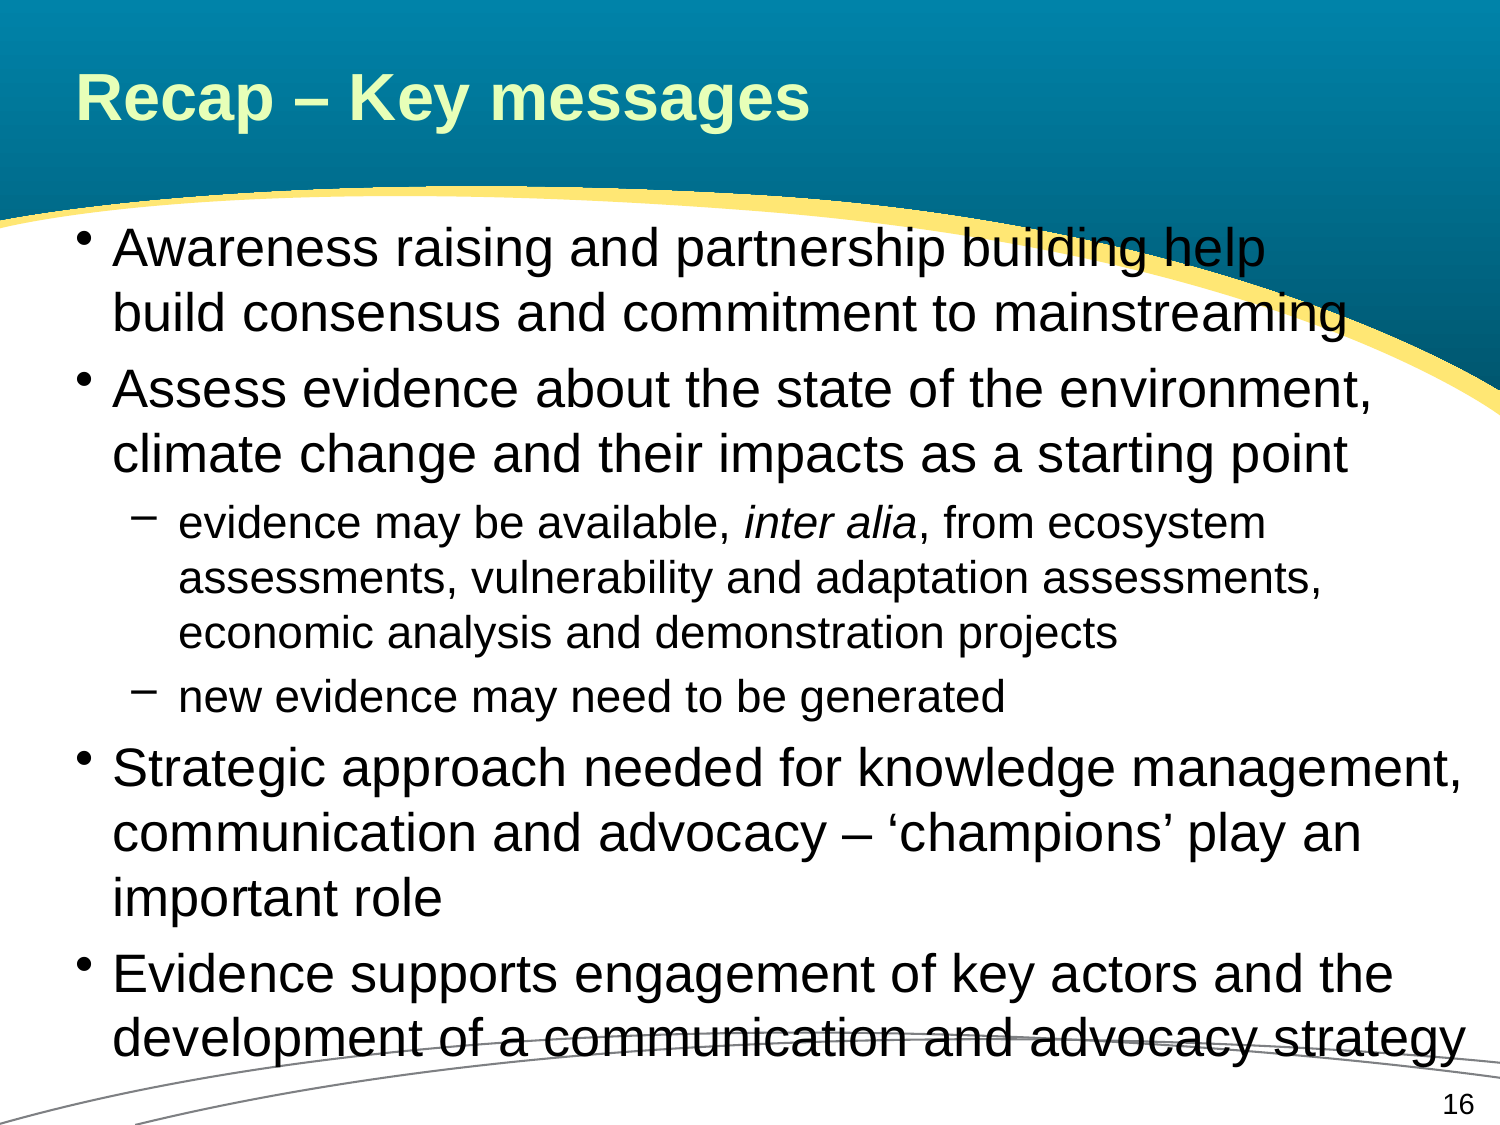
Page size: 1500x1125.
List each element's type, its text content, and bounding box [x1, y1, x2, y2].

title Recap – Key messages [74, 0, 1476, 188]
list Awareness raising and partnership building help build consensus and commitment to mainstreaming Assess evidence about the state of the environment, climate change and their impacts as a starting point evidence may be available, inter alia, from ecosystem assessments, vulnerability and adaptation assessments, economic analysis and demonstration projects new evidence may need to be generated Strategic approach needed for knowledge management, communication and advocacy – ‘champions’ play an important role Evidence supports engagement of key actors and the development of a communication and advocacy strategy [74, 212, 1476, 1001]
slide_number 16 [1124, 1084, 1476, 1113]
